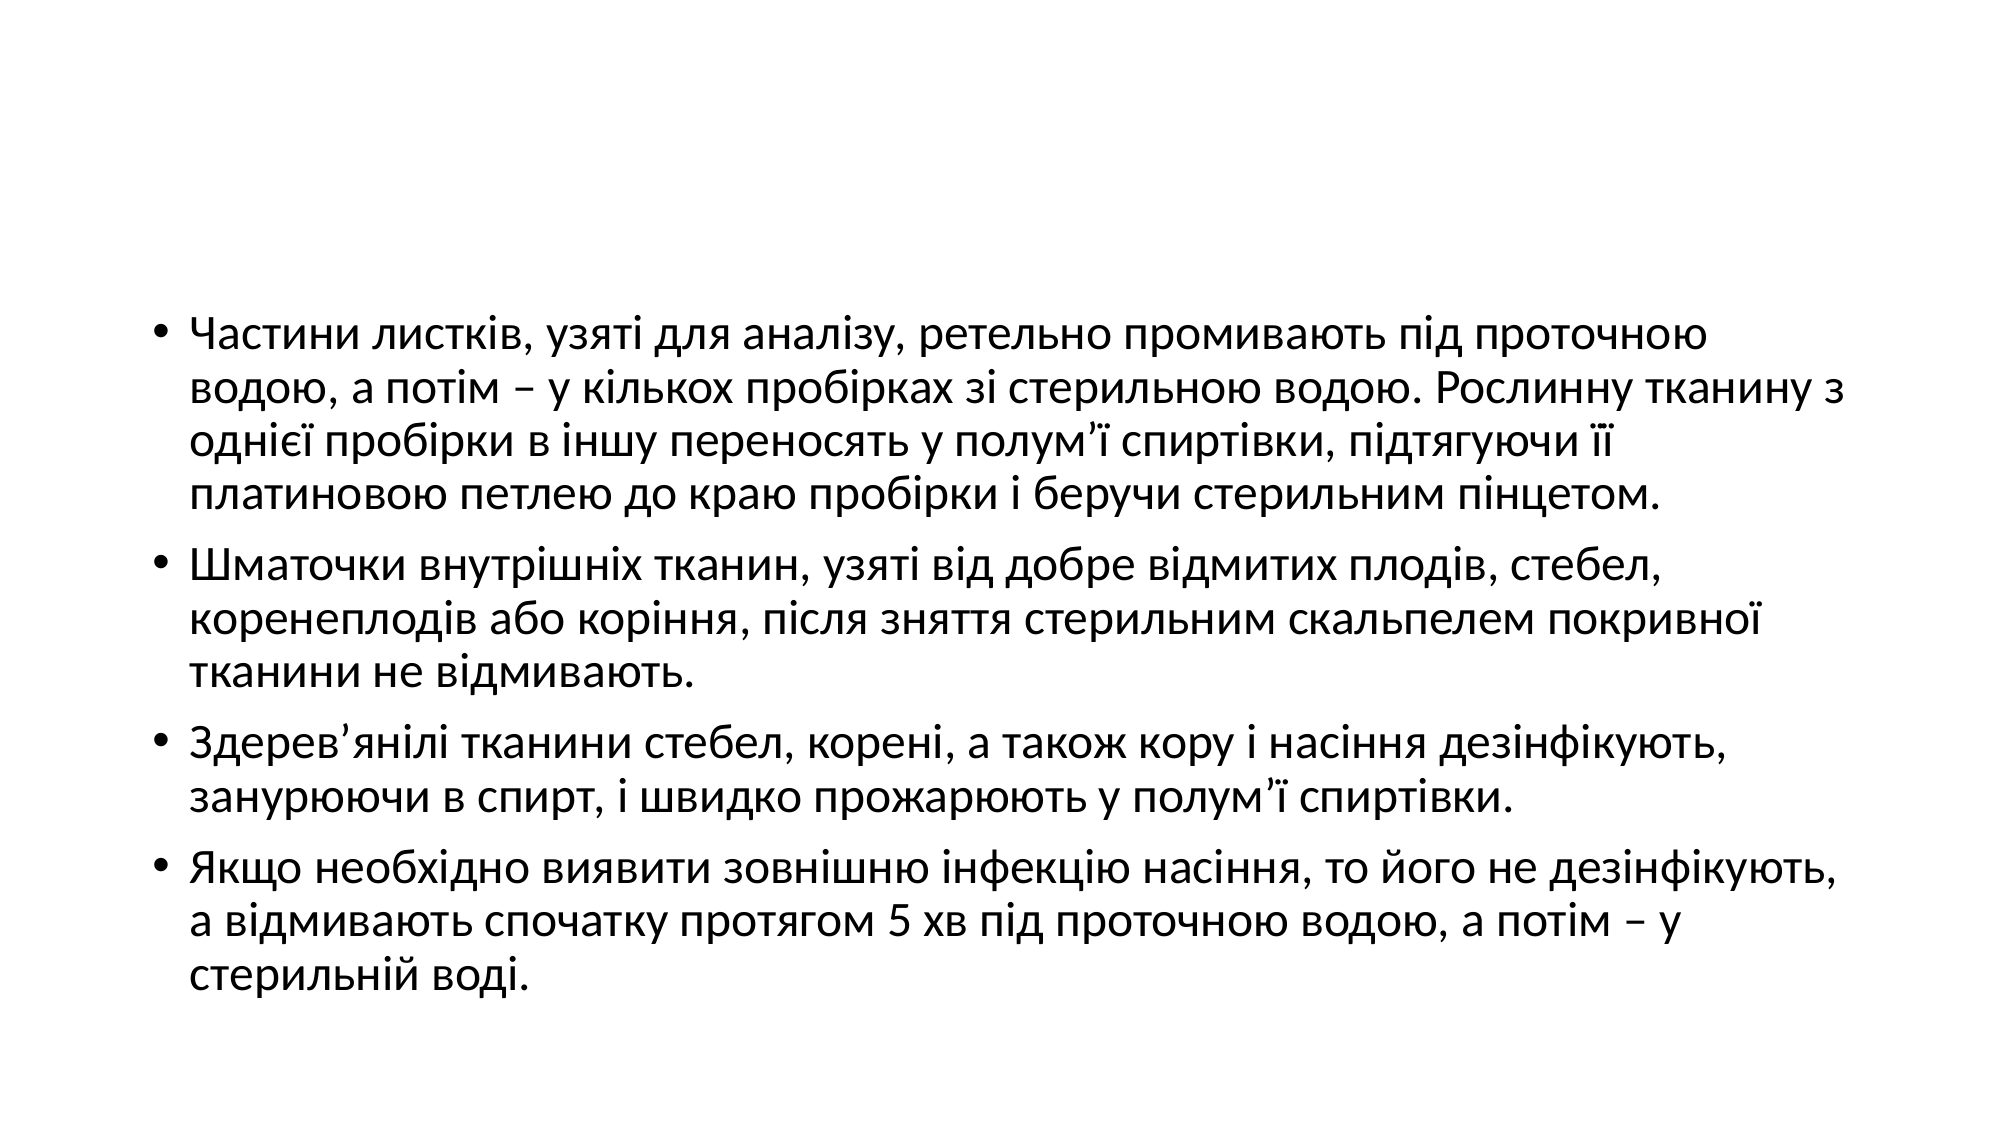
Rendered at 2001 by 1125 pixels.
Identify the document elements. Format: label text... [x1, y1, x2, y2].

list Частини листків, узяті для аналізу, ретельно промивають під проточною водою, а потім – у кількох пробірках зі стерильною водою. Рослинну тканину з однієї пробірки в іншу переносять у полум’ї спиртівки, підтягуючи її платиновою петлею до краю пробірки і беручи стерильним пінцетом. Шматочки внутрішніх тканин, узяті від добре відмитих плодів, стебел, коренеплодів або коріння, після зняття стерильним скальпелем покривної тканини не відмивають. Здерев’янілі тканини стебел, корені, а також кору і насіння дезінфікують, занурюючи в спирт, і швидко прожарюють у полум’ї спиртівки. Якщо необхідно виявити зовнішню інфекцію насіння, то його не дезінфікують, а відмивають спочатку протягом 5 хв під проточною водою, а потім – у стерильній воді. [137, 299, 1863, 1014]
